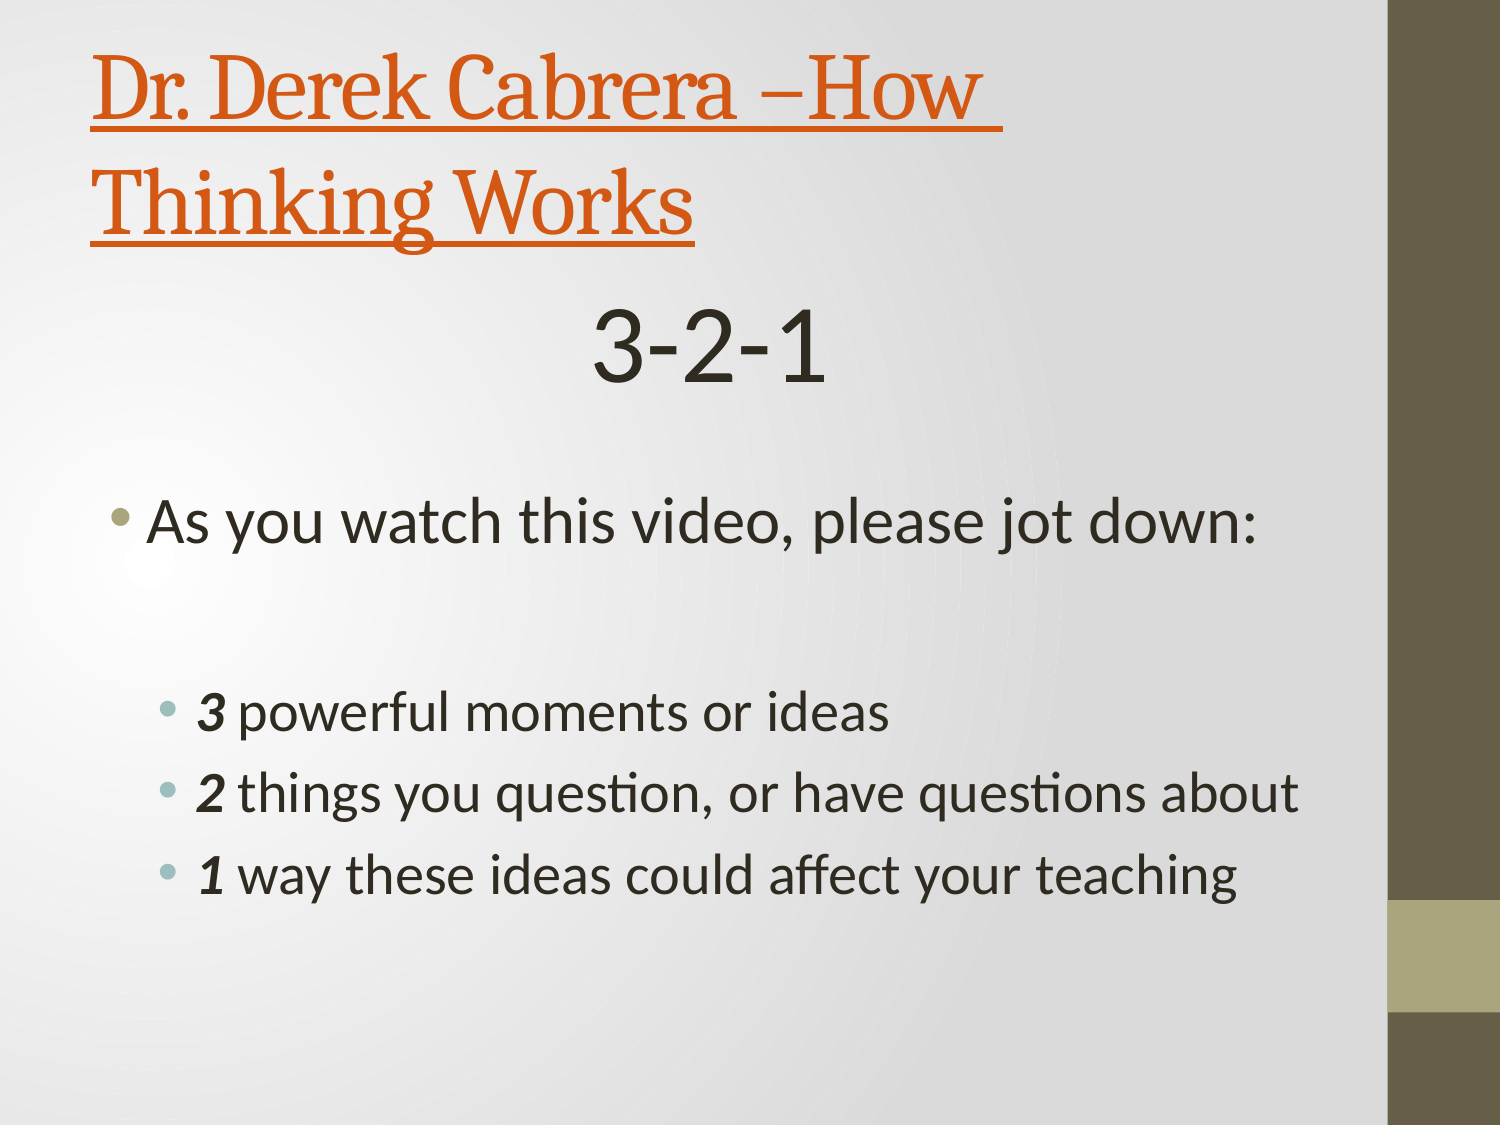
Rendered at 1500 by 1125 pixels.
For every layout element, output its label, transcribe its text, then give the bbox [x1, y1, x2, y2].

title Dr. Derek Cabrera – How Thinking Works [75, 45, 1325, 233]
list 3-2-1 As you watch this video, please jot down: 3 powerful moments or ideas 2 things you question, or have questions about 1 way these ideas could affect your teaching [75, 262, 1325, 1050]
